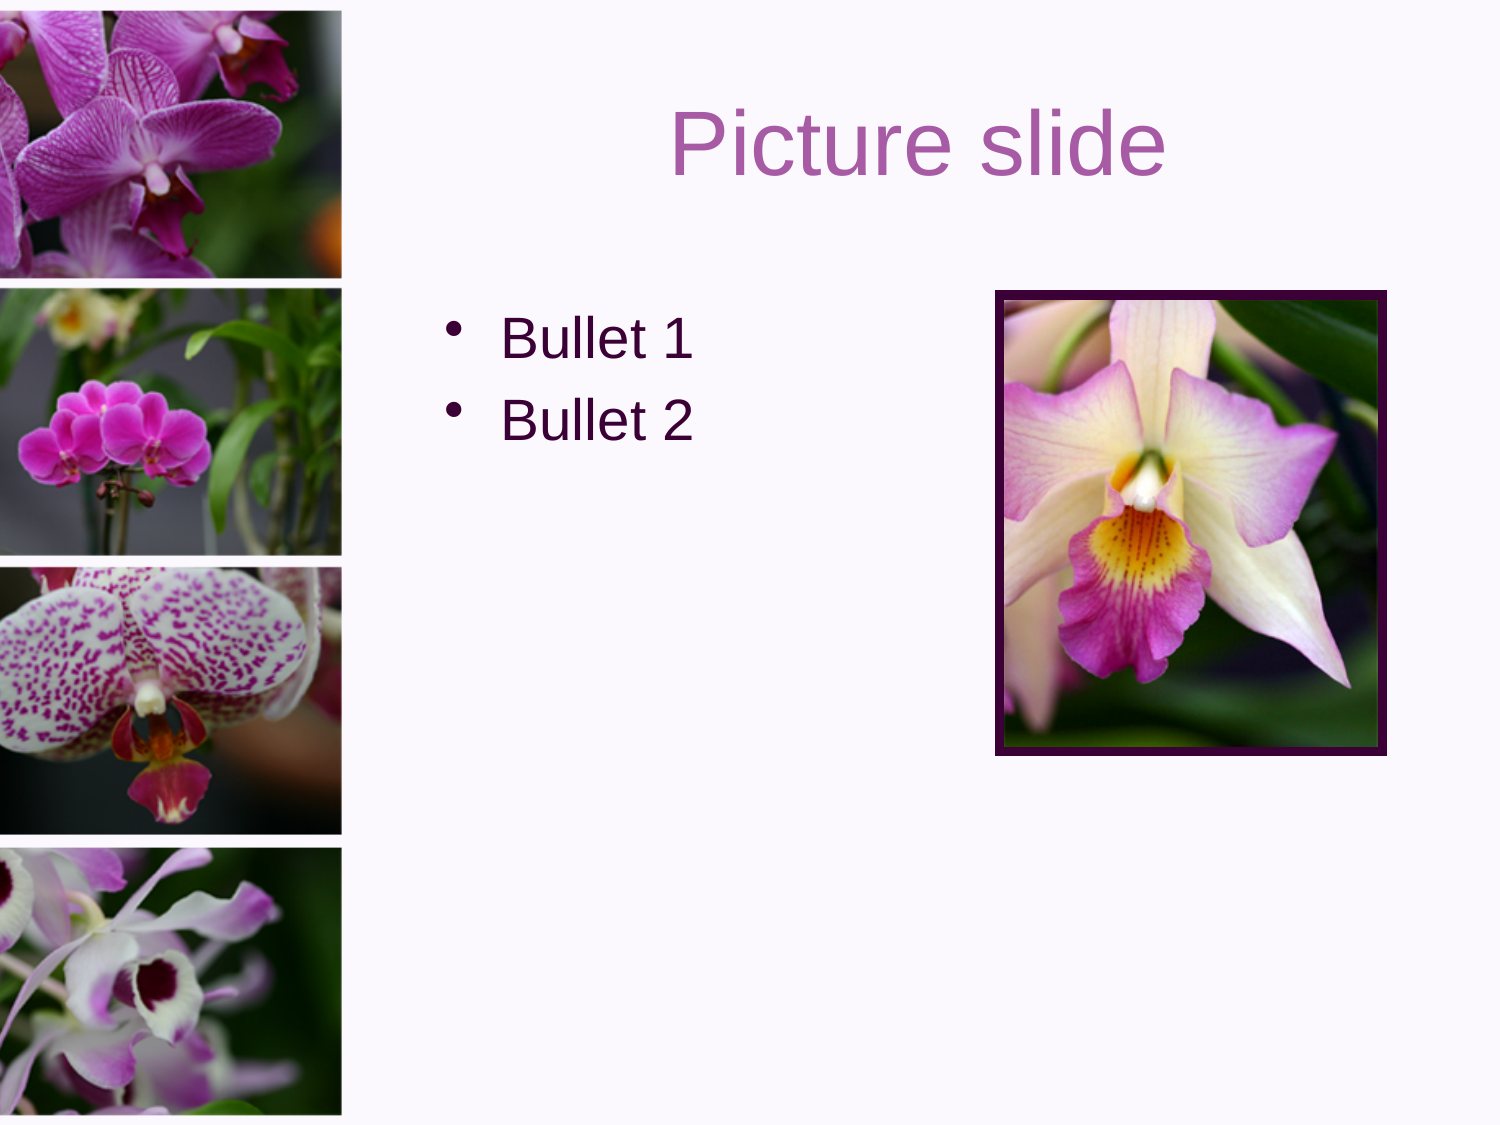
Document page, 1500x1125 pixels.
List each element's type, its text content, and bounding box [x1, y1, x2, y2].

title Picture slide [413, 45, 1425, 233]
picture [0, 0, 1500, 1125]
list Bullet 1 Bullet 2 [429, 292, 924, 1005]
